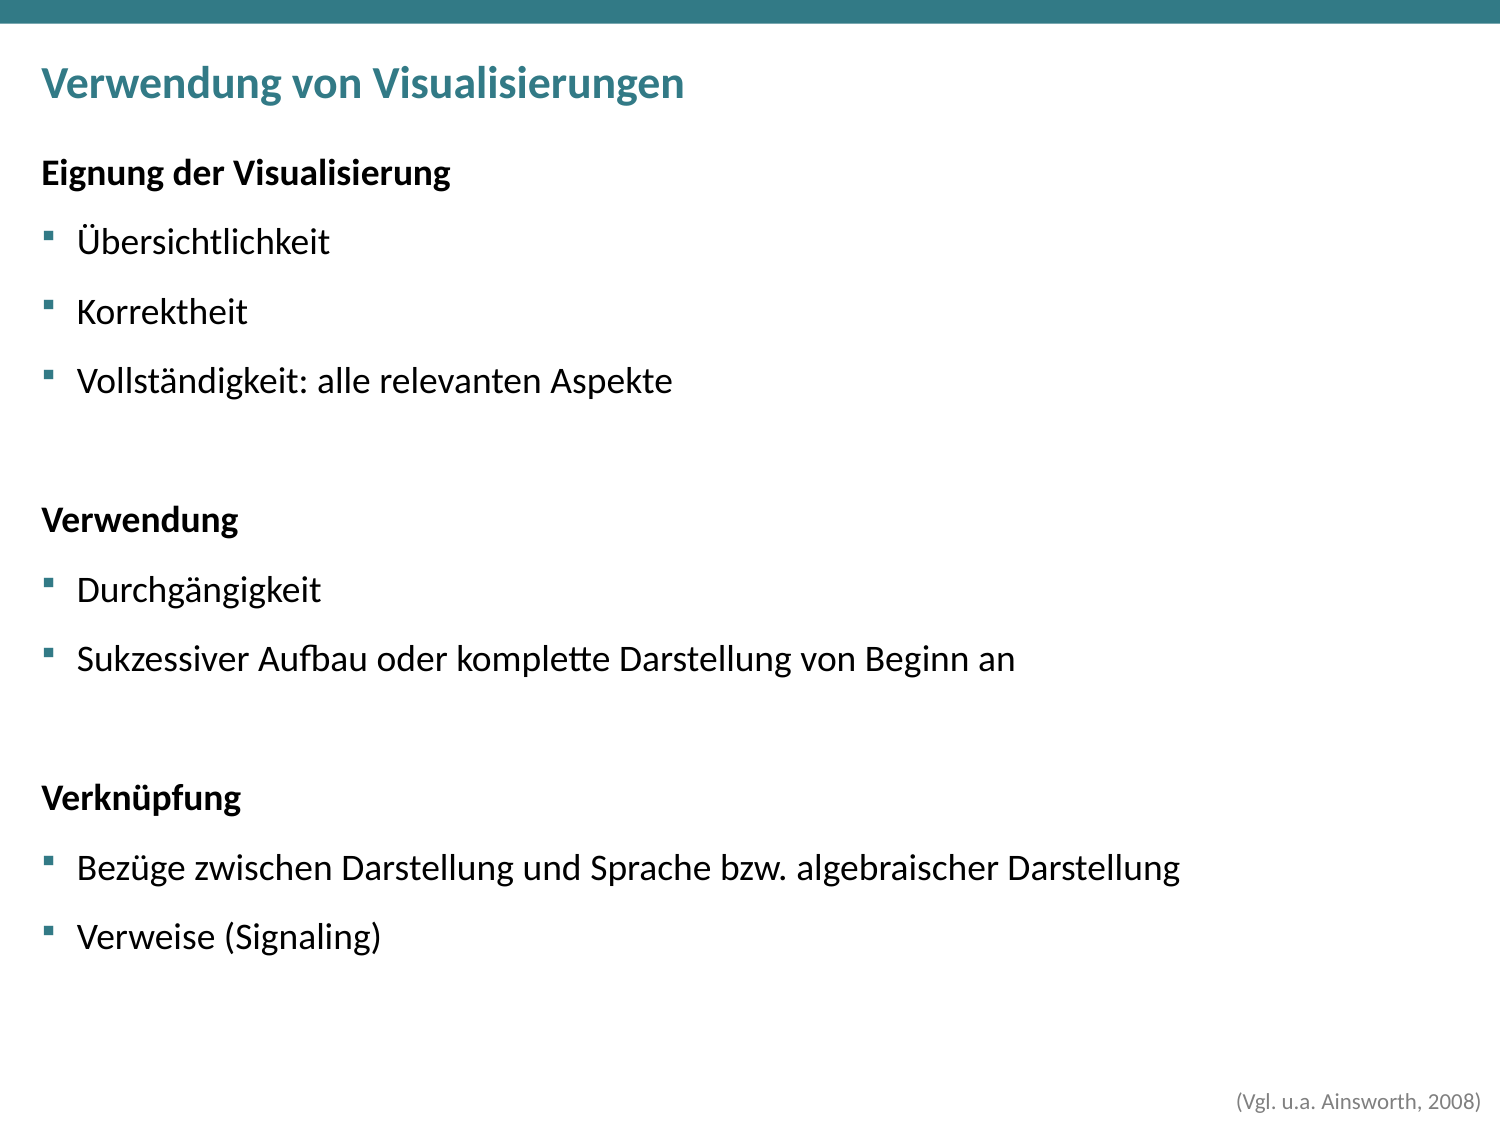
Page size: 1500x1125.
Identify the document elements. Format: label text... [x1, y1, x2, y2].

list Eignung der Visualisierung Übersichtlichkeit Korrektheit Vollständigkeit: alle relevanten Aspekte Verwendung Durchgängigkeit Sukzessiver Aufbau oder komplette Darstellung von Beginn an Verknüpfung Bezüge zwischen Darstellung und Sprache bzw. algebraischer Darstellung Verweise (Signaling) [41, 147, 1459, 1063]
title Verwendung von Visualisierungen [41, 53, 1459, 119]
list (Vgl. u.a. Ainsworth, 2008) [17, 1086, 1483, 1122]
